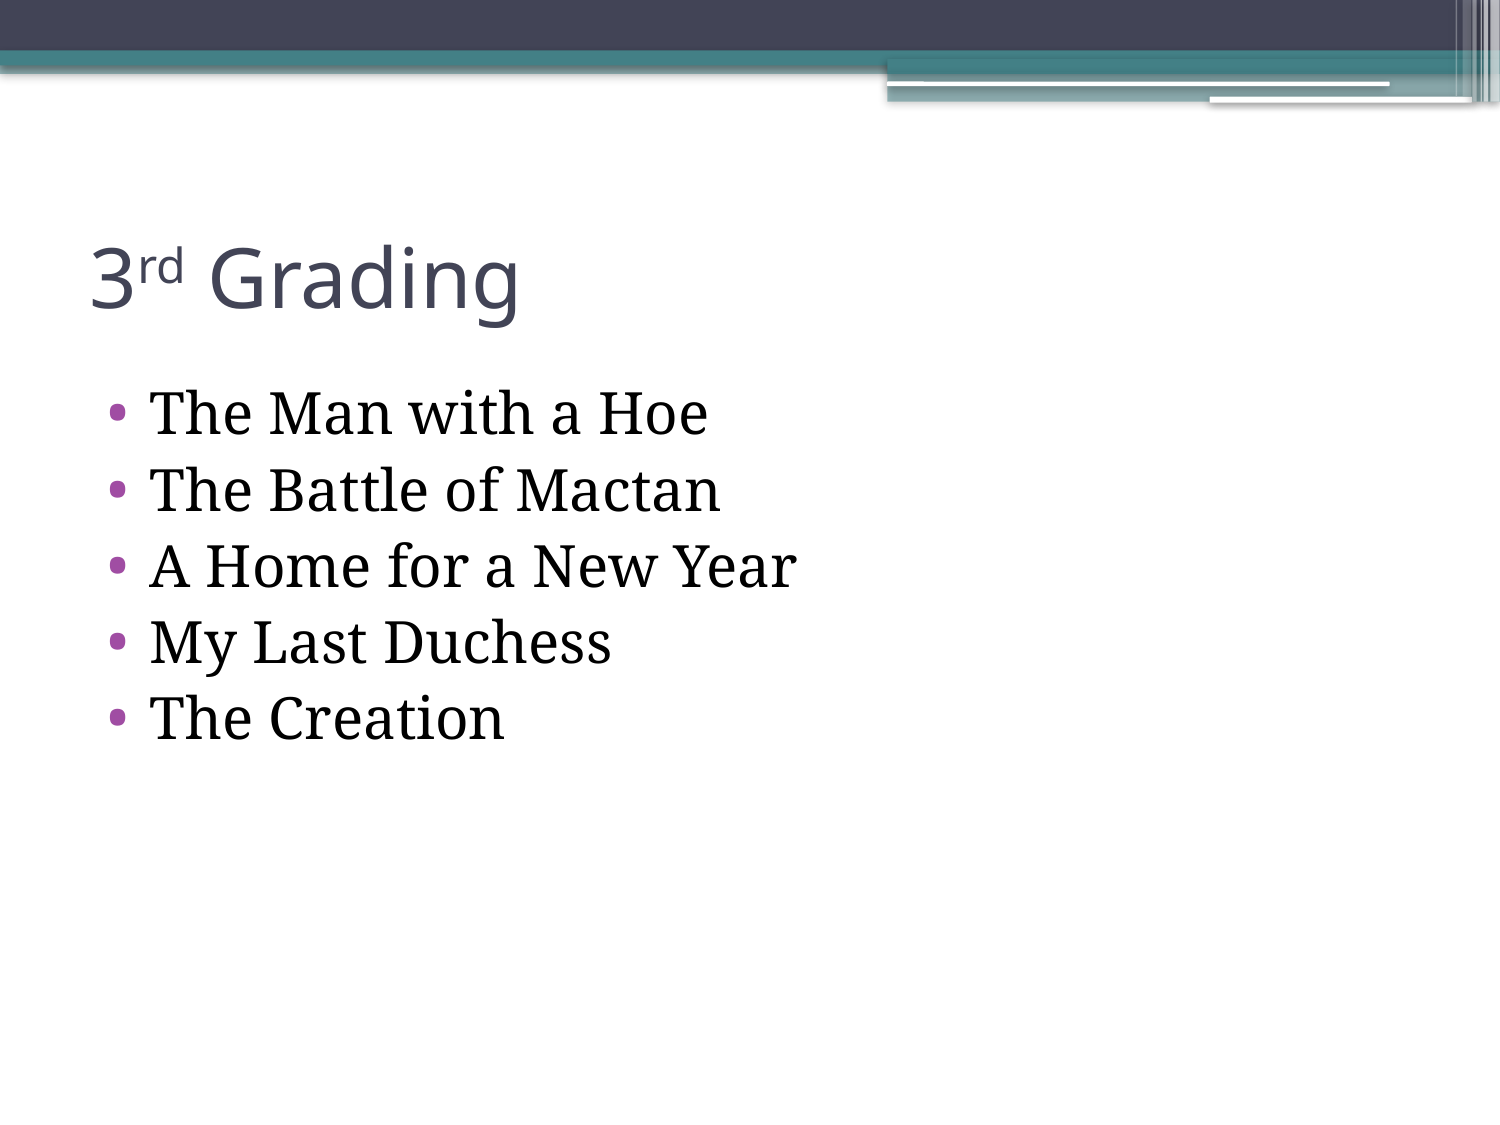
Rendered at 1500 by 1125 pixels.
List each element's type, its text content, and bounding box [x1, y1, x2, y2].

title 3rd Grading [75, 187, 1425, 363]
list The Man with a Hoe The Battle of Mactan A Home for a New Year My Last Duchess The Creation [75, 368, 1425, 1079]
